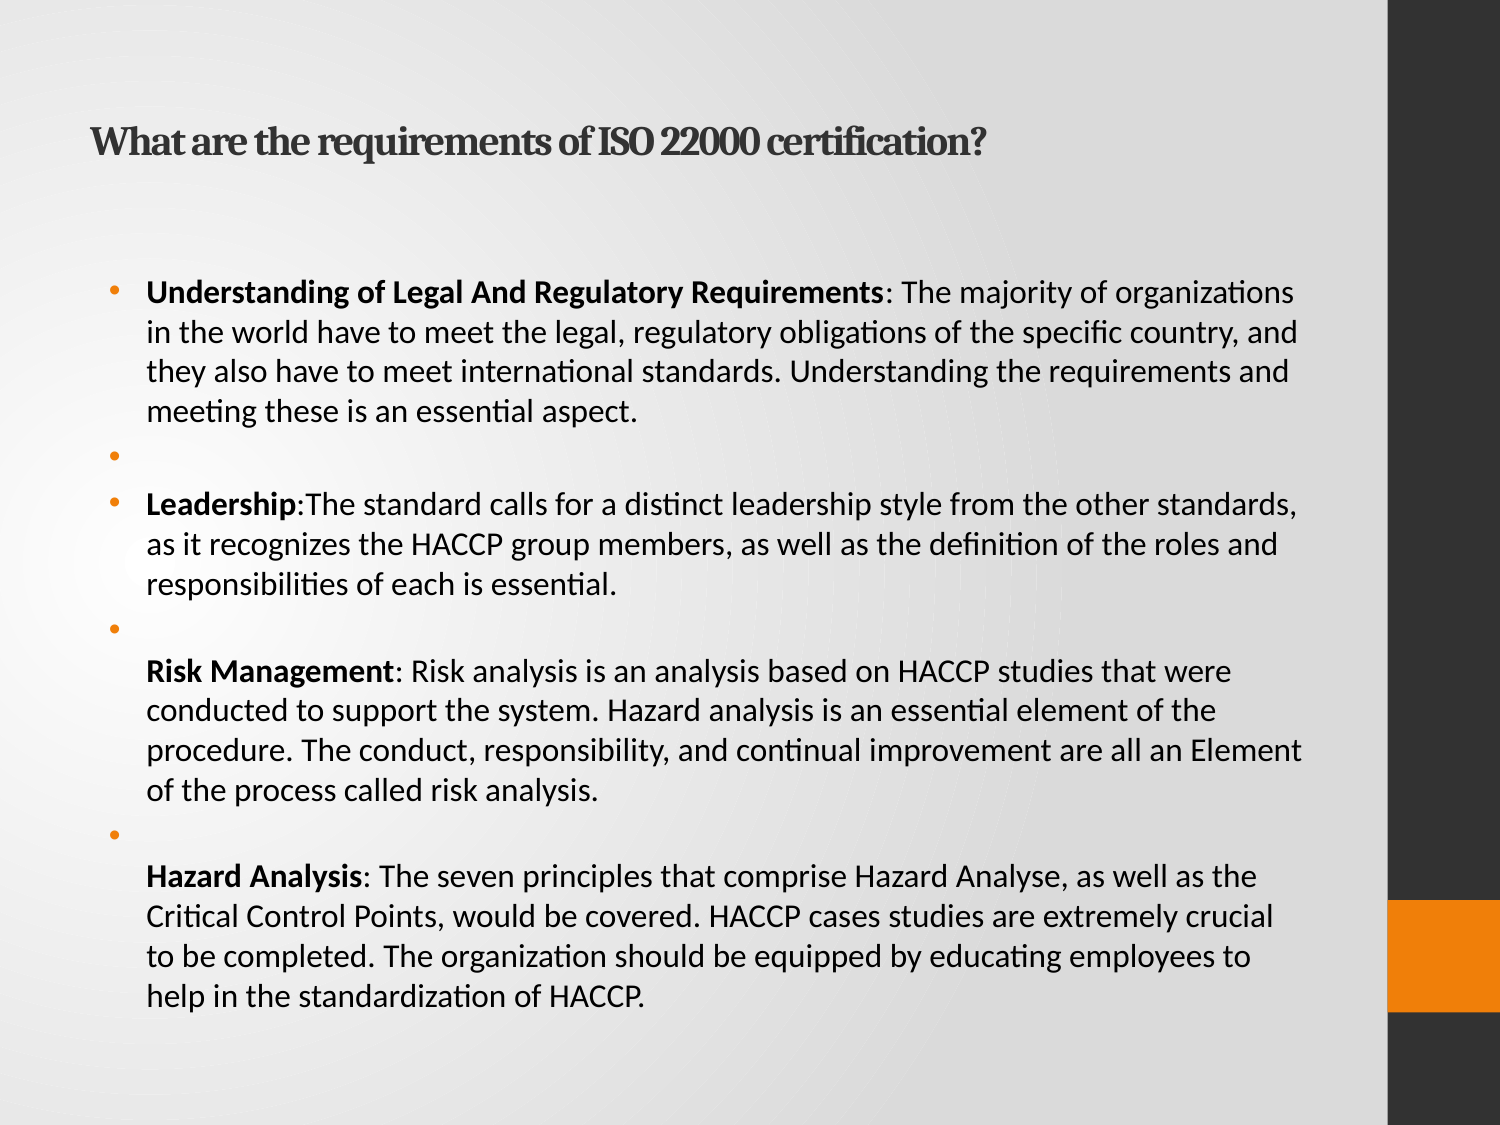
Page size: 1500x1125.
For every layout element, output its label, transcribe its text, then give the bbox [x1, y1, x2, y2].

list Understanding of Legal And Regulatory Requirements: The majority of organizations in the world have to meet the legal, regulatory obligations of the specific country, and they also have to meet international standards. Understanding the requirements and meeting these is an essential aspect. Leadership:The standard calls for a distinct leadership style from the other standards, as it recognizes the HACCP group members, as well as the definition of the roles and responsibilities of each is essential. Risk Management: Risk analysis is an analysis based on HACCP studies that were conducted to support the system. Hazard analysis is an essential element of the procedure. The conduct, responsibility, and continual improvement are all an Element of the process called risk analysis. Hazard Analysis: The seven principles that comprise Hazard Analyse, as well as the Critical Control Points, would be covered. HACCP cases studies are extremely crucial to be completed. The organization should be equipped by educating employees to help in the standardization of HACCP. [75, 262, 1325, 1050]
title What are the requirements of ISO 22000 certification? [75, 45, 1325, 233]
